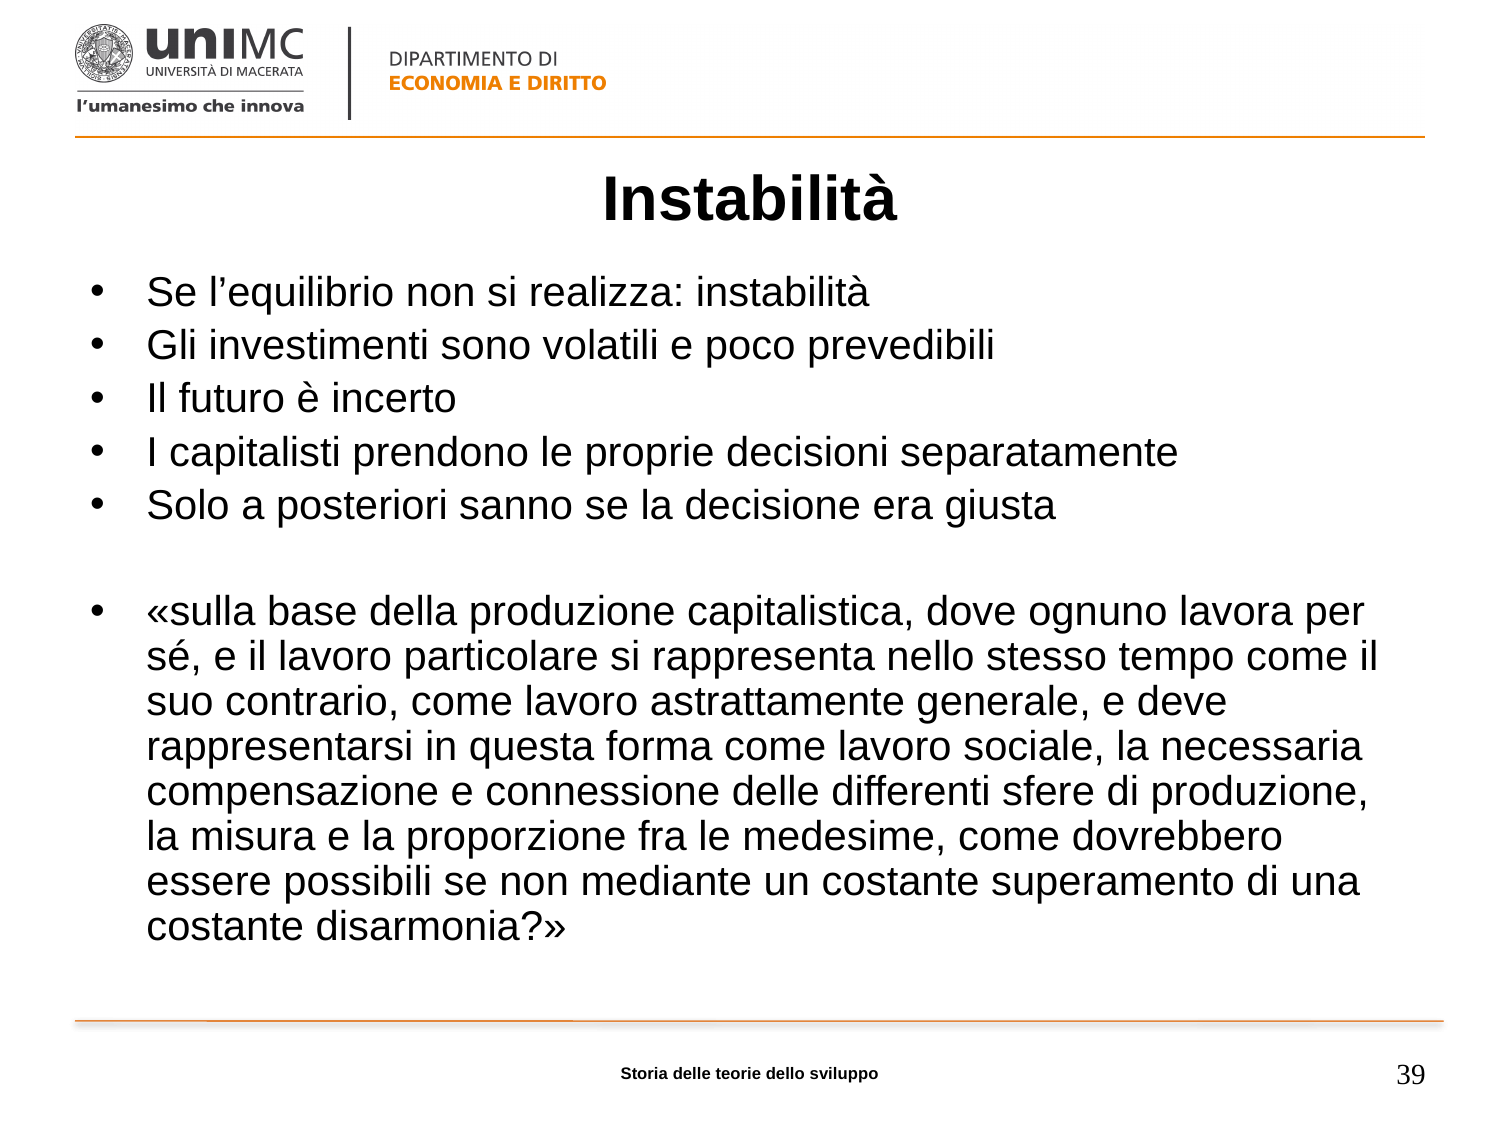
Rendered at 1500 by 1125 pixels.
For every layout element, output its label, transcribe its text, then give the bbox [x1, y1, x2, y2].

footer Storia delle teorie dello sviluppo [512, 1042, 988, 1103]
title Instabilità [75, 149, 1425, 241]
slide_number 39 [1091, 1042, 1442, 1103]
picture [75, 24, 1425, 138]
list Se l’equilibrio non si realizza: instabilità Gli investimenti sono volatili e poco prevedibili Il futuro è incerto I capitalisti prendono le proprie decisioni separatamente Solo a posteriori sanno se la decisione era giusta «sulla base della produzione capitalistica, dove ognuno lavora per sé, e il lavoro particolare si rappresenta nello stesso tempo come il suo contrario, come lavoro astrattamente generale, e deve rappresentarsi in questa forma come lavoro sociale, la necessaria compensazione e connessione delle differenti sfere di produzione, la misura e la proporzione fra le medesime, come dovrebbero essere possibili se non mediante un costante superamento di una costante disarmonia?» [75, 262, 1425, 1005]
